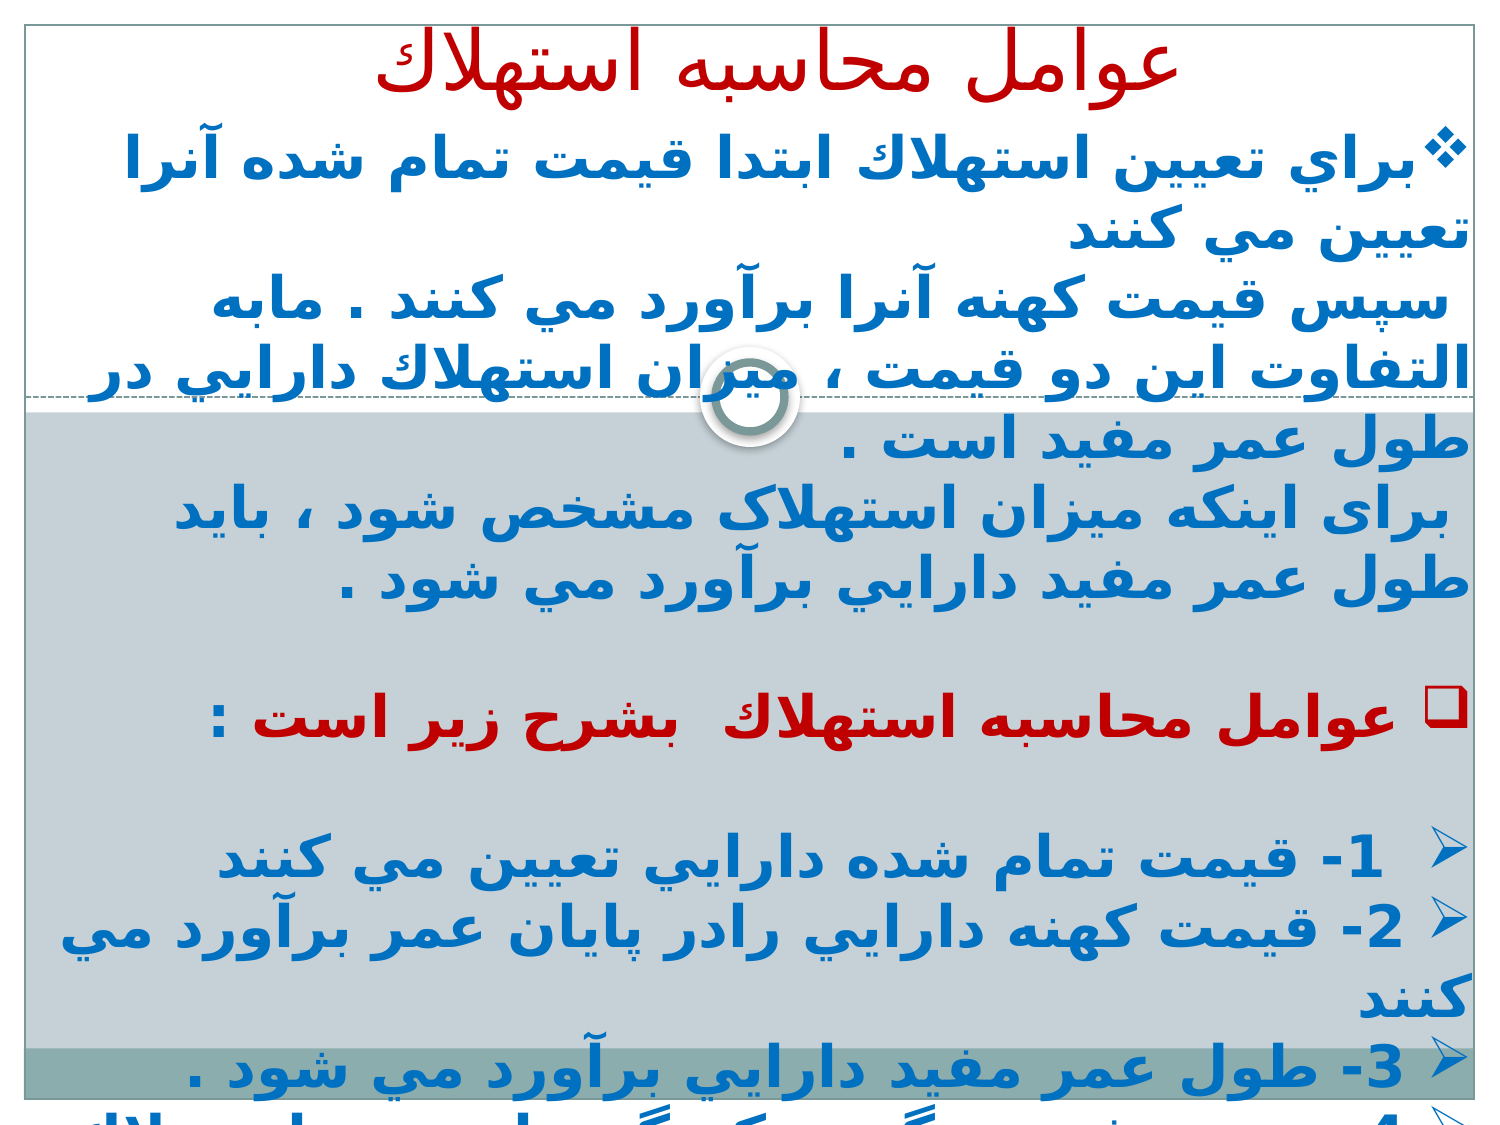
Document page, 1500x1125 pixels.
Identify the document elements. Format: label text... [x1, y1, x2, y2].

text_box براي تعيين استهلاك ابتدا قيمت تمام شده آنرا تعيين مي كنند سپس قيمت كهنه آنرا برآورد مي كنند . مابه التفاوت اين دو قيمت ، ميزان استهلاك دارايي در طول عمر مفيد است . برای اینکه میزان استهلاک مشخص شود ، باید طول عمر مفيد دارايي برآورد مي شود . عوامل محاسبه استهلاك بشرح زير است : 1- قيمت تمام شده دارايي تعيين مي كنند 2- قيمت كهنه دارايي رادر پايان عمر برآورد مي كنند 3- طول عمر مفيد دارايي برآورد مي شود . 4- نسبت فرسودگي و كهنگي يا نسبت استهلاك در هر يك از سنوات عمر [24, 112, 1488, 1125]
text_box عوامل محاسبه استهلاك [357, 0, 1228, 115]
